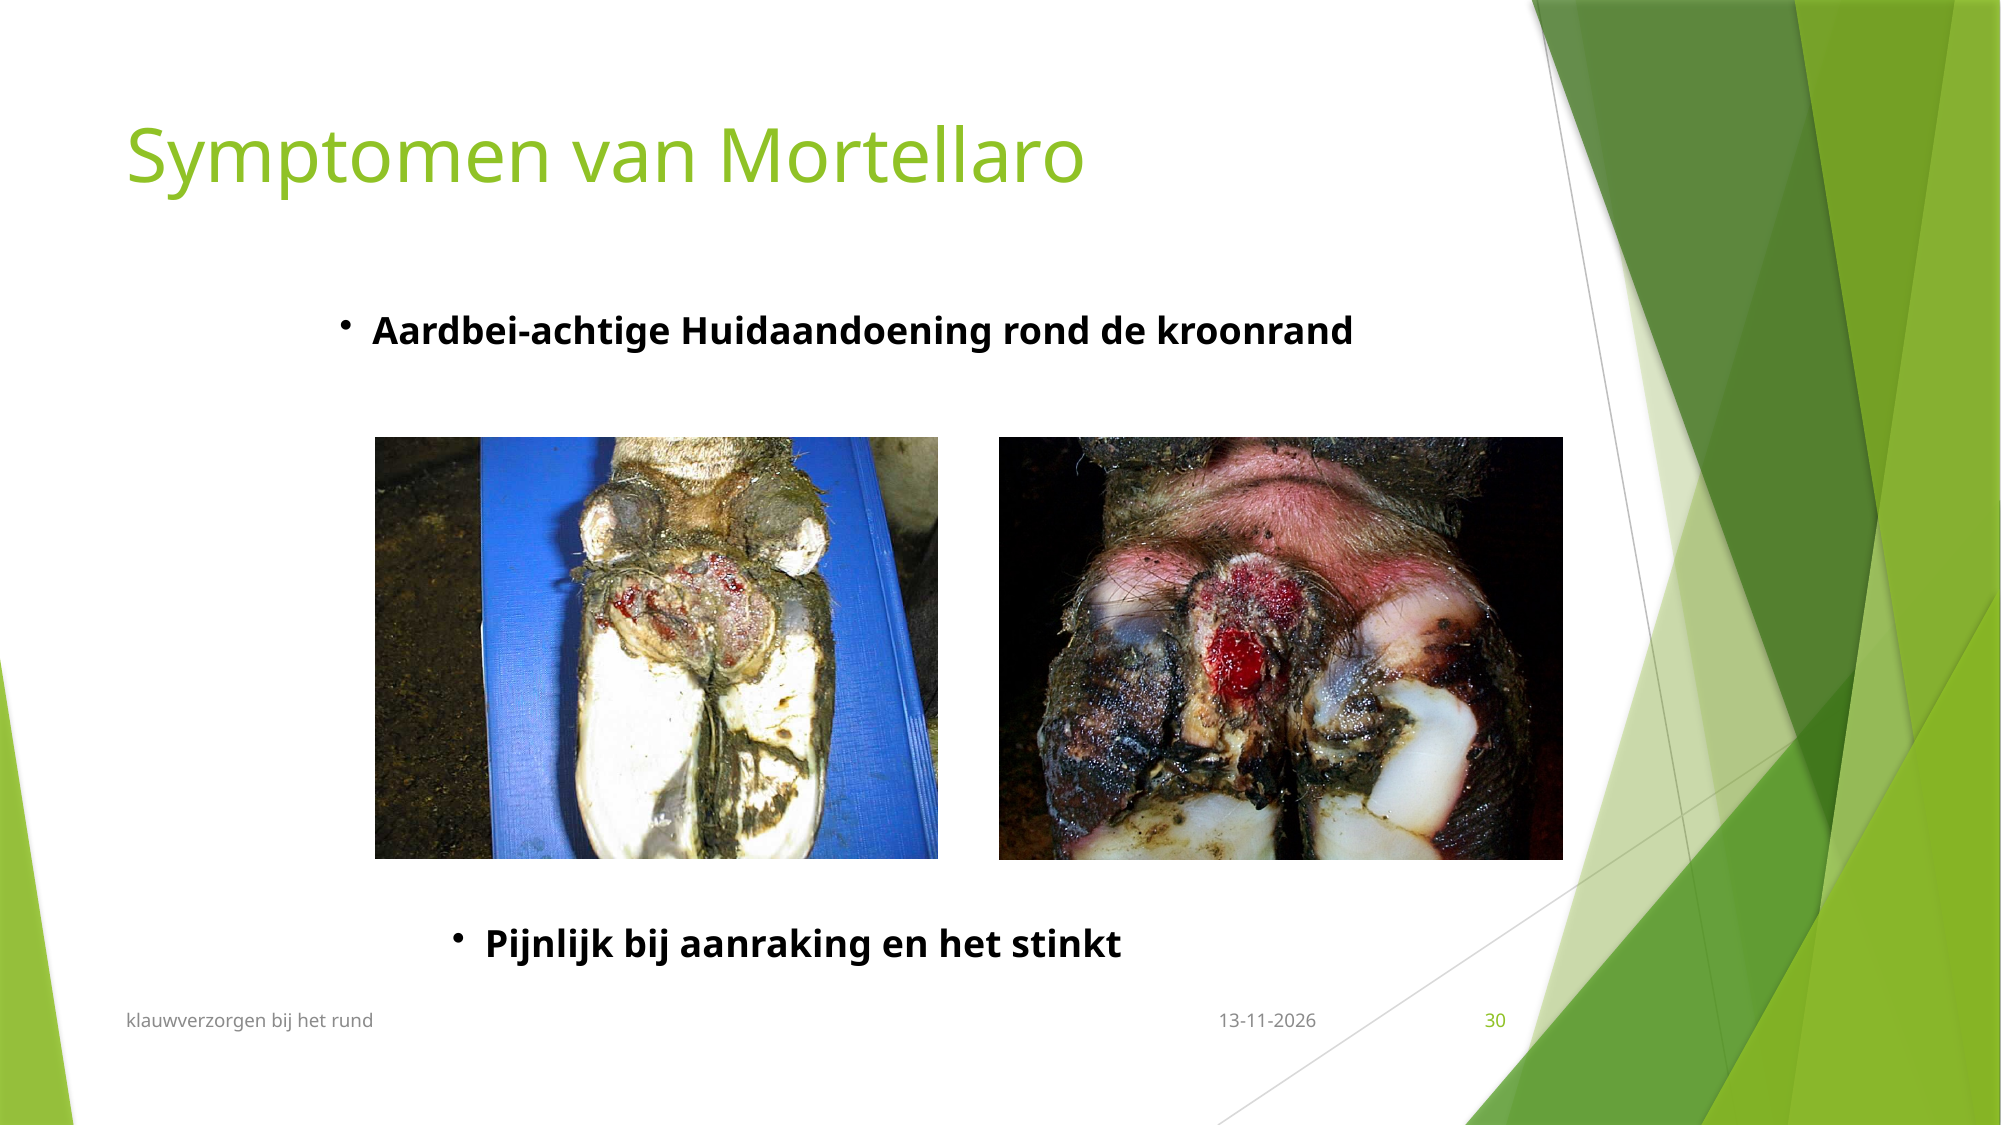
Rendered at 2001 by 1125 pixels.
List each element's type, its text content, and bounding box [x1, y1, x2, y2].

picture [374, 436, 938, 860]
text_box Aardbei-achtige Huidaandoening rond de kroonrand [324, 299, 1688, 360]
title Symptomen van Mortellaro [111, 99, 1522, 317]
text_box Pijnlijk bij aanraking en het stinkt [437, 912, 1425, 973]
picture [999, 436, 1563, 860]
slide_number 30 [1409, 991, 1522, 1051]
footer klauwverzorgen bij het rund [111, 991, 1145, 1051]
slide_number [1181, 991, 1332, 1051]
